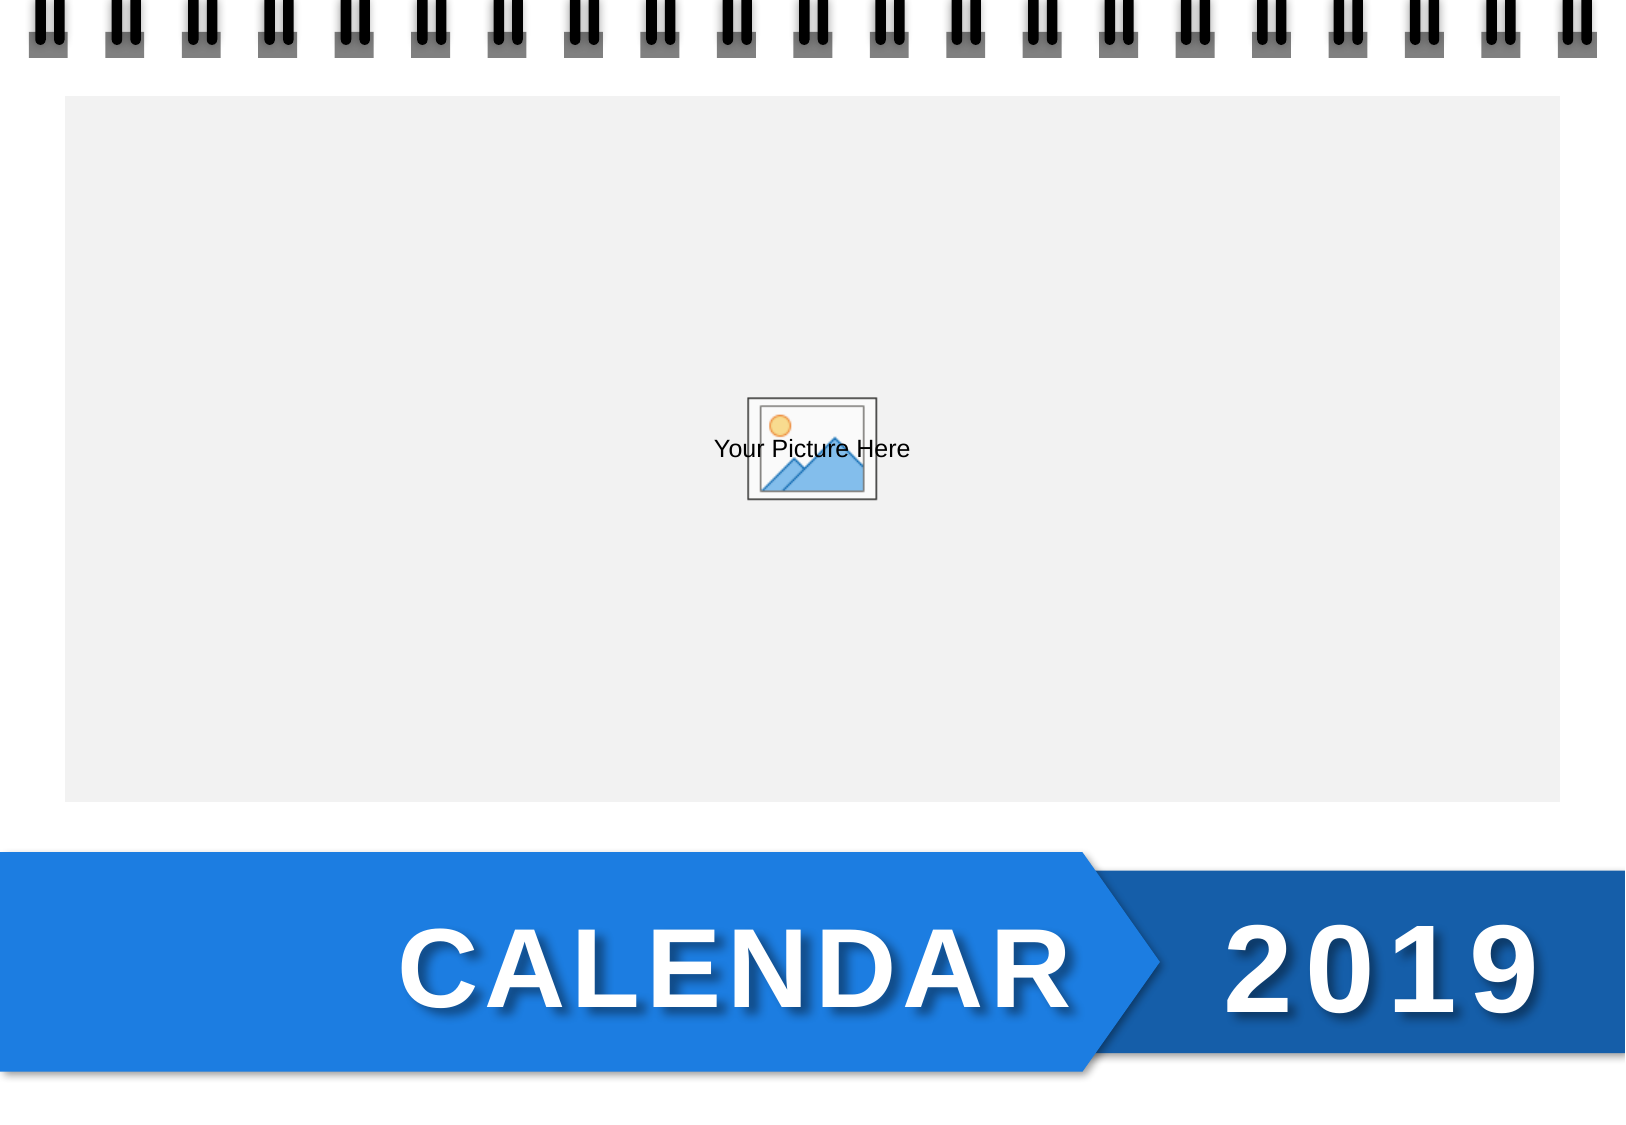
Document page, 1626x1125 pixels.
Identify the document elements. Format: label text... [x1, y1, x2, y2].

text_box 2019 [1191, 879, 1572, 1045]
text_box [28, 0, 1597, 58]
picture [65, 96, 1560, 802]
text_box CALENDAR [334, 887, 1087, 1037]
text_box [1105, 870, 1625, 1054]
text_box [0, 851, 1162, 1073]
